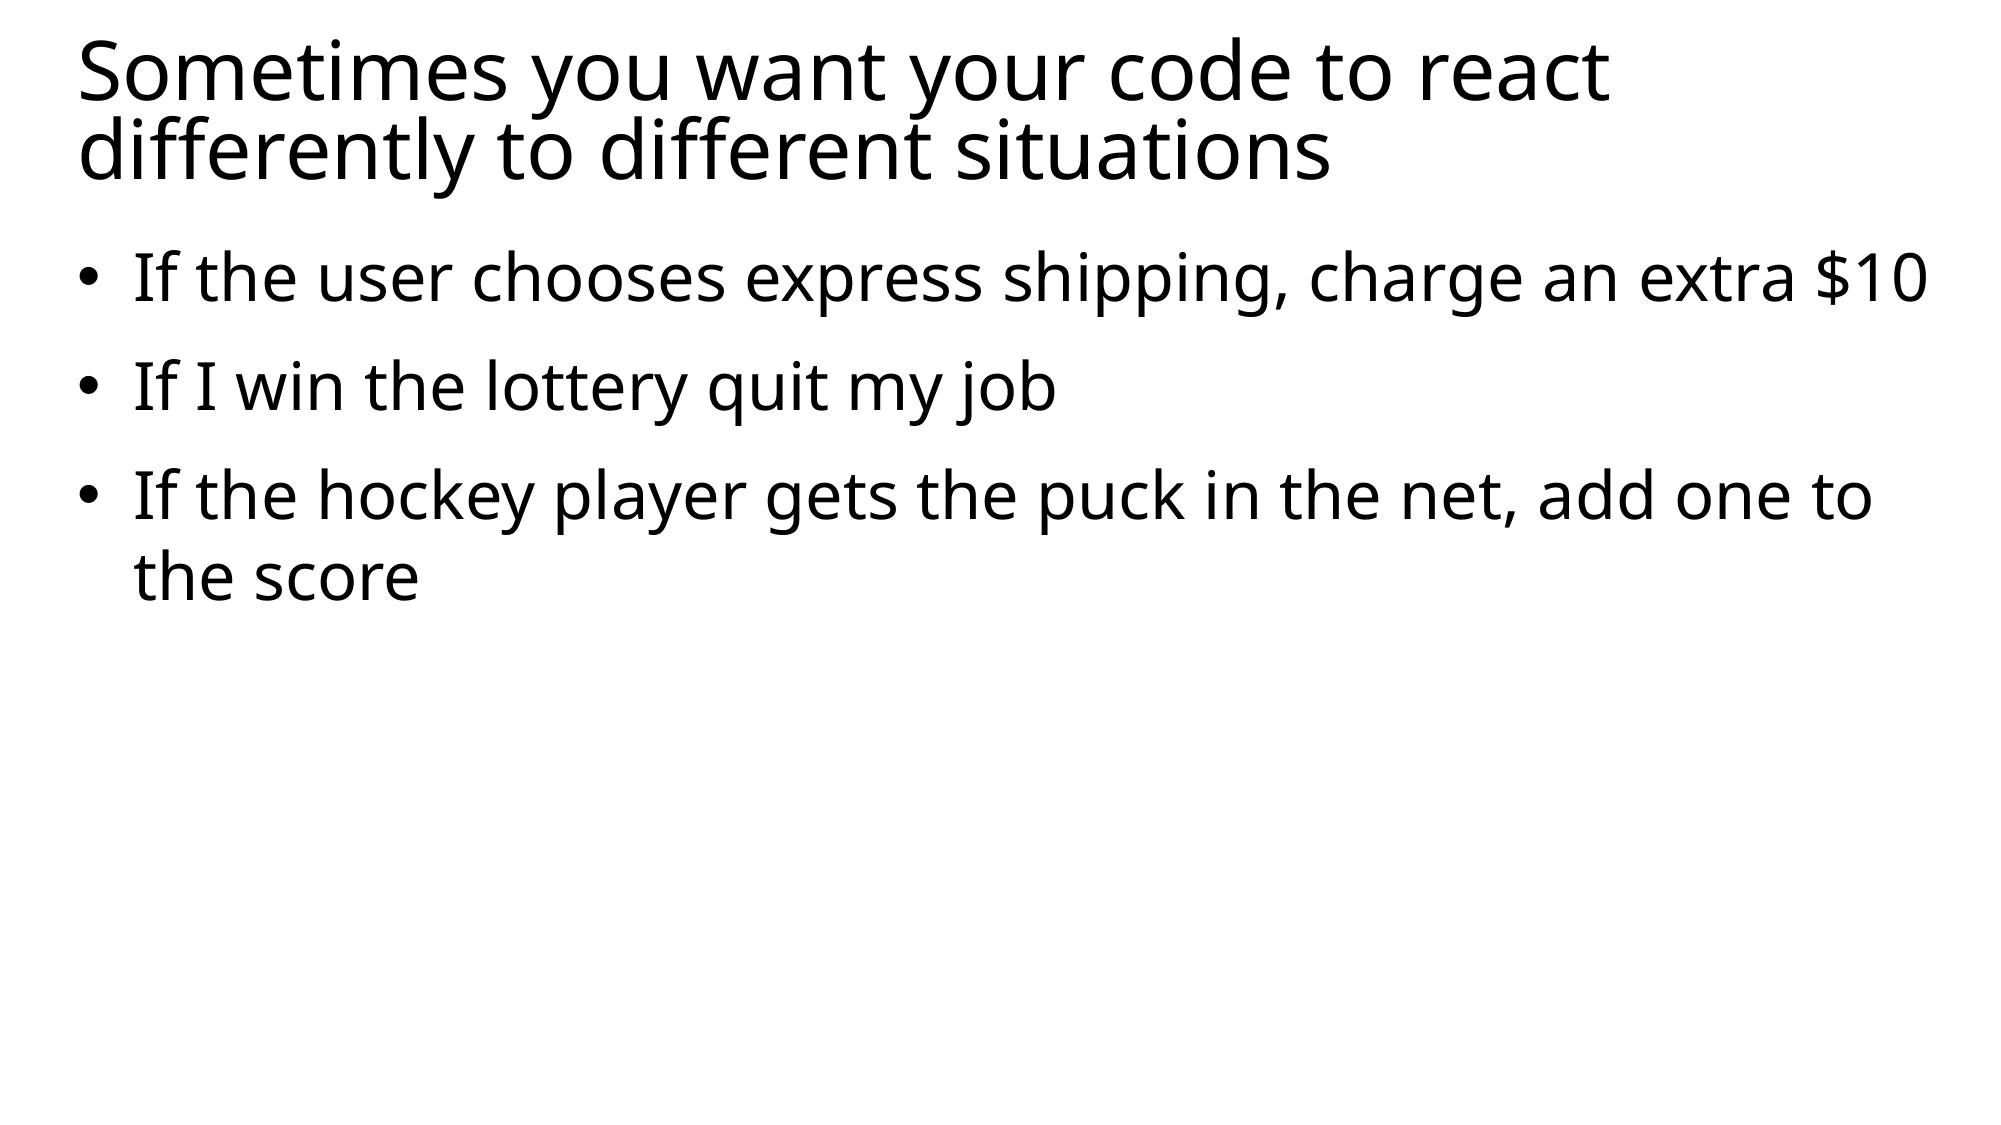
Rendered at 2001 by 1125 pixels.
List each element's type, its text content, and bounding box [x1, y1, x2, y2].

title Sometimes you want your code to react differently to different situations [62, 29, 1953, 205]
list If the user chooses express shipping, charge an extra $10 If I win the lottery quit my job If the hockey player gets the puck in the net, add one to the score [62, 227, 1953, 1096]
